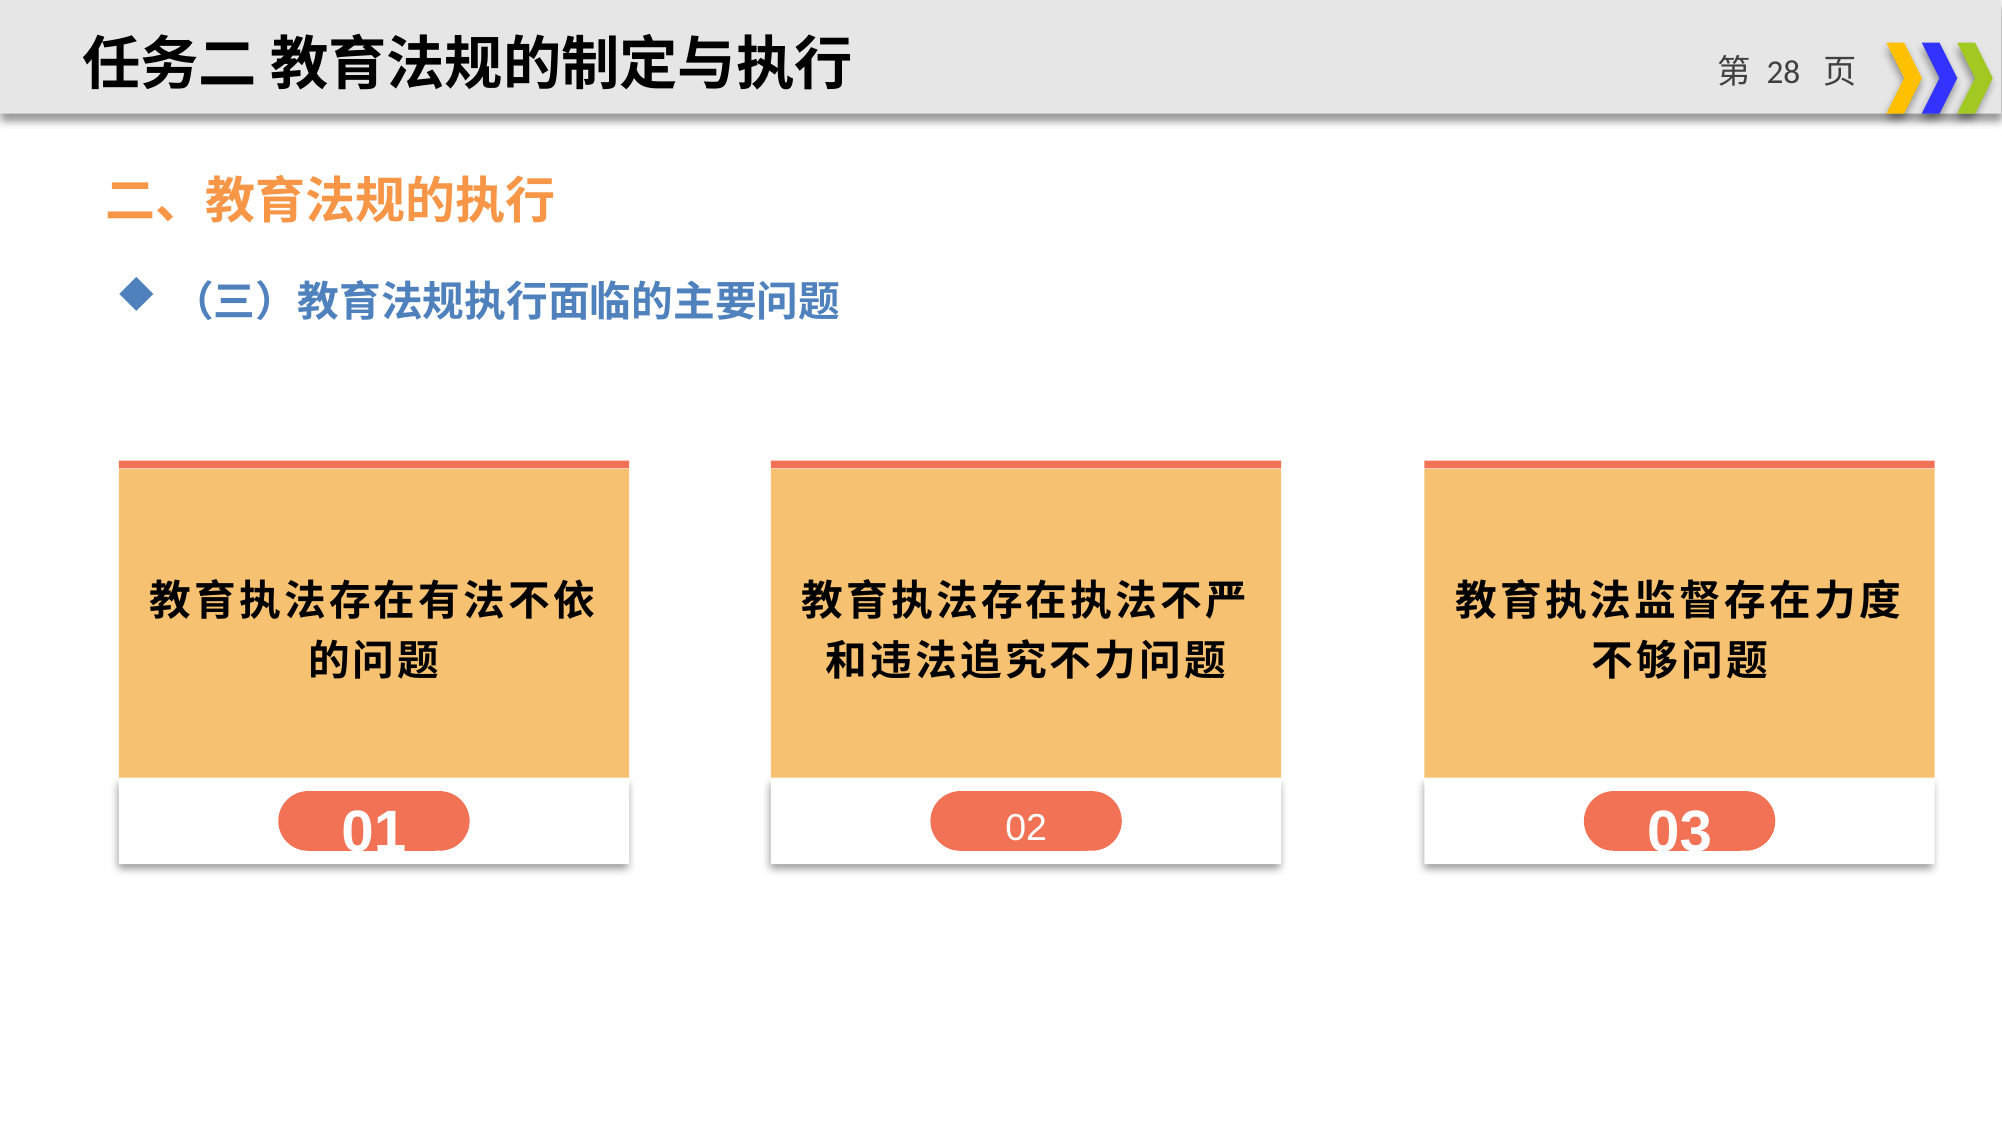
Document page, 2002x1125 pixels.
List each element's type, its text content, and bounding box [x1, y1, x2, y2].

text_box （三）教育法规执行面临的主要问题 [101, 267, 935, 332]
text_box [770, 460, 1282, 865]
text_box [1424, 460, 1935, 865]
text_box 二、教育法规的执行 [90, 160, 806, 236]
text_box 任务二 教育法规的制定与执行 [67, 19, 1008, 104]
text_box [118, 460, 630, 865]
